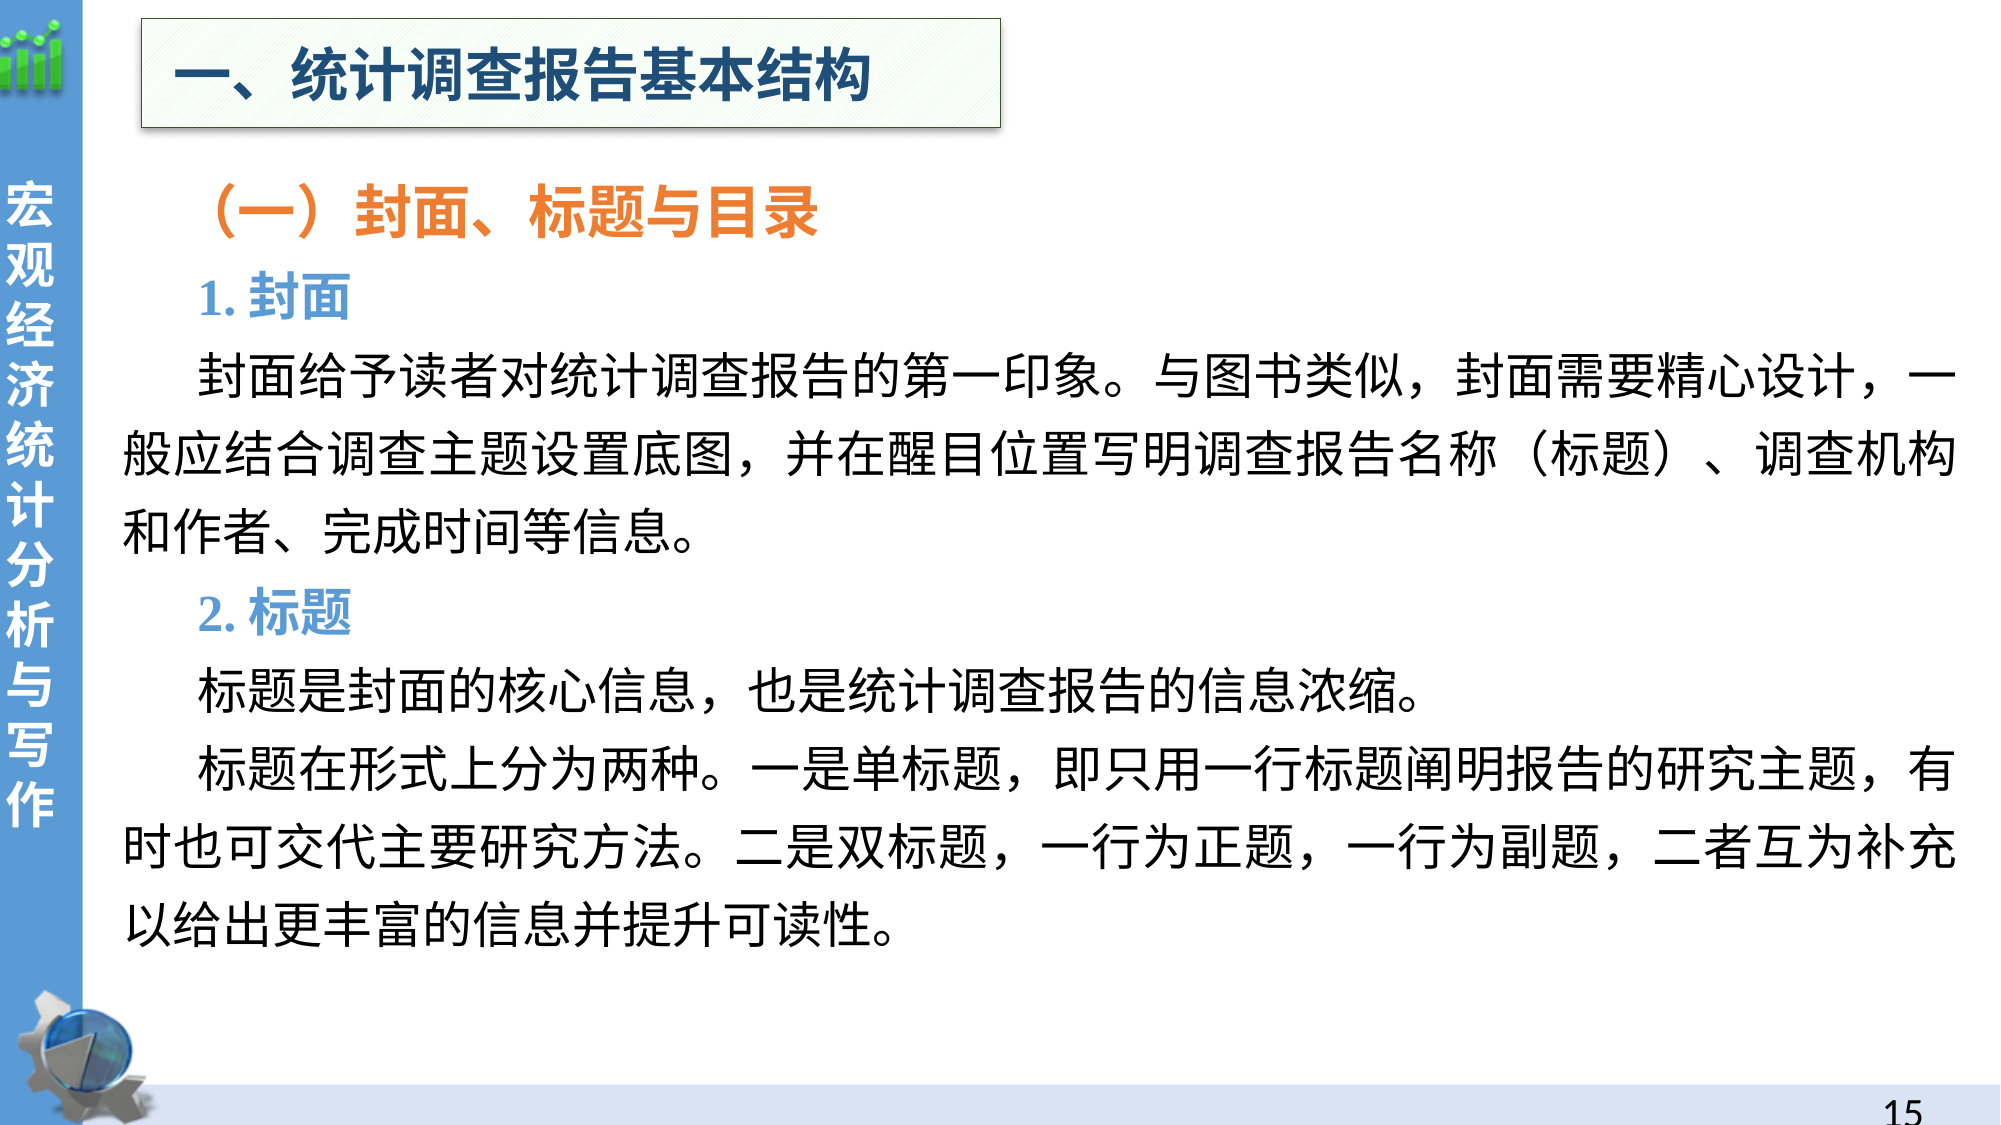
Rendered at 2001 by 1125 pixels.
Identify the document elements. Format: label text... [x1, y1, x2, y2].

text_box 14 [1786, 1085, 1940, 1125]
text_box 一、统计调查报告基本结构 [141, 18, 1000, 128]
picture [0, 0, 2001, 1125]
text_box （一）封面、标题与目录 1.封面 封面给予读者对统计调查报告的第一印象。与图书类似，封面需要精心设计，一般应结合调查主题设置底图，并在醒目位置写明调查报告名称（标题）、调查机构和作者、完成时间等信息。 2.标题 标题是封面的核心信息，也是统计调查报告的信息浓缩。 标题在形式上分为两种。一是单标题，即只用一行标题阐明报告的研究主题，有时也可交代主要研究方法。二是双标题，一行为正题，一行为副题，二者互为补充以给出更丰富的信息并提升可读性。 [107, 158, 1973, 1028]
